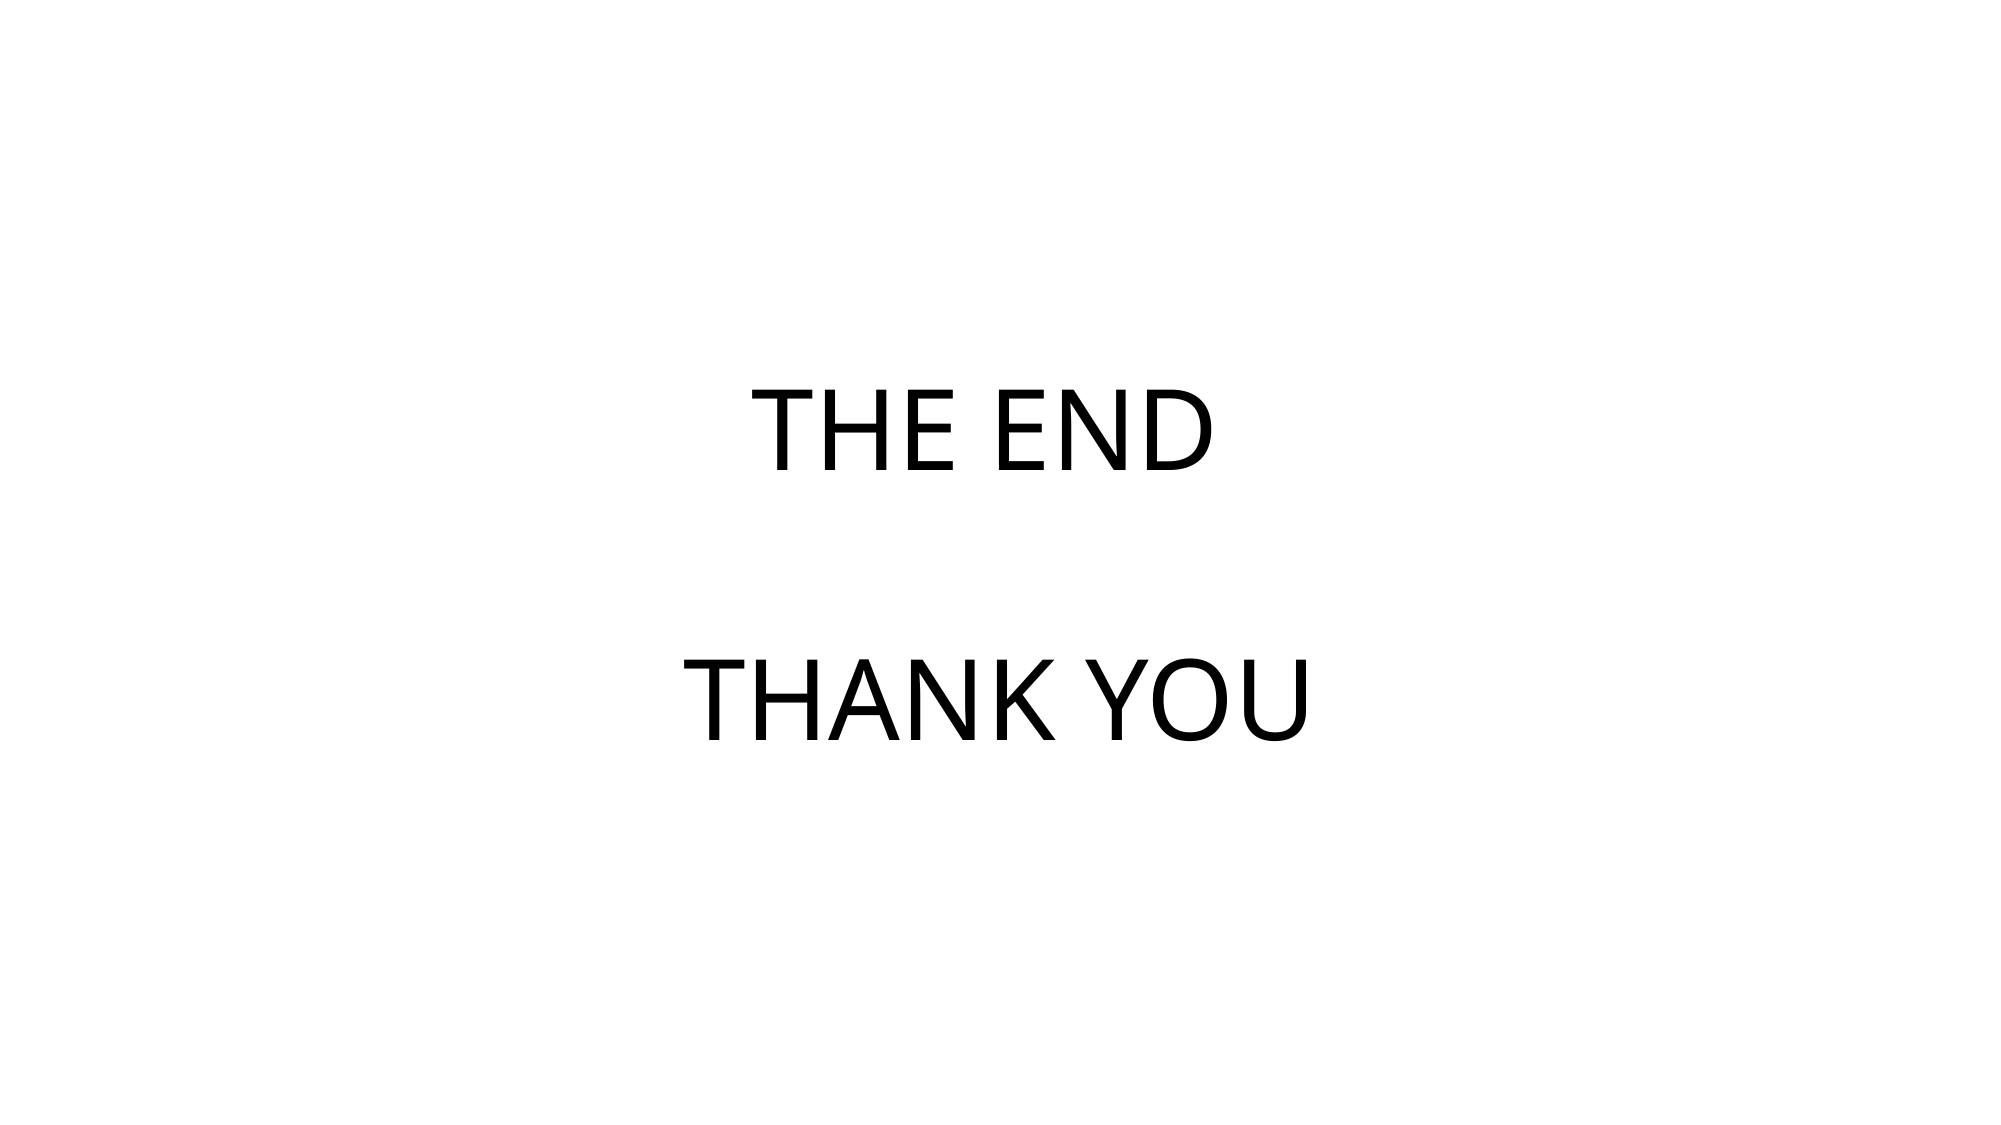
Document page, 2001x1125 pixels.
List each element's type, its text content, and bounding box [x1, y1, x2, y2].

text_box THE END THANK YOU [39, 350, 1960, 771]
